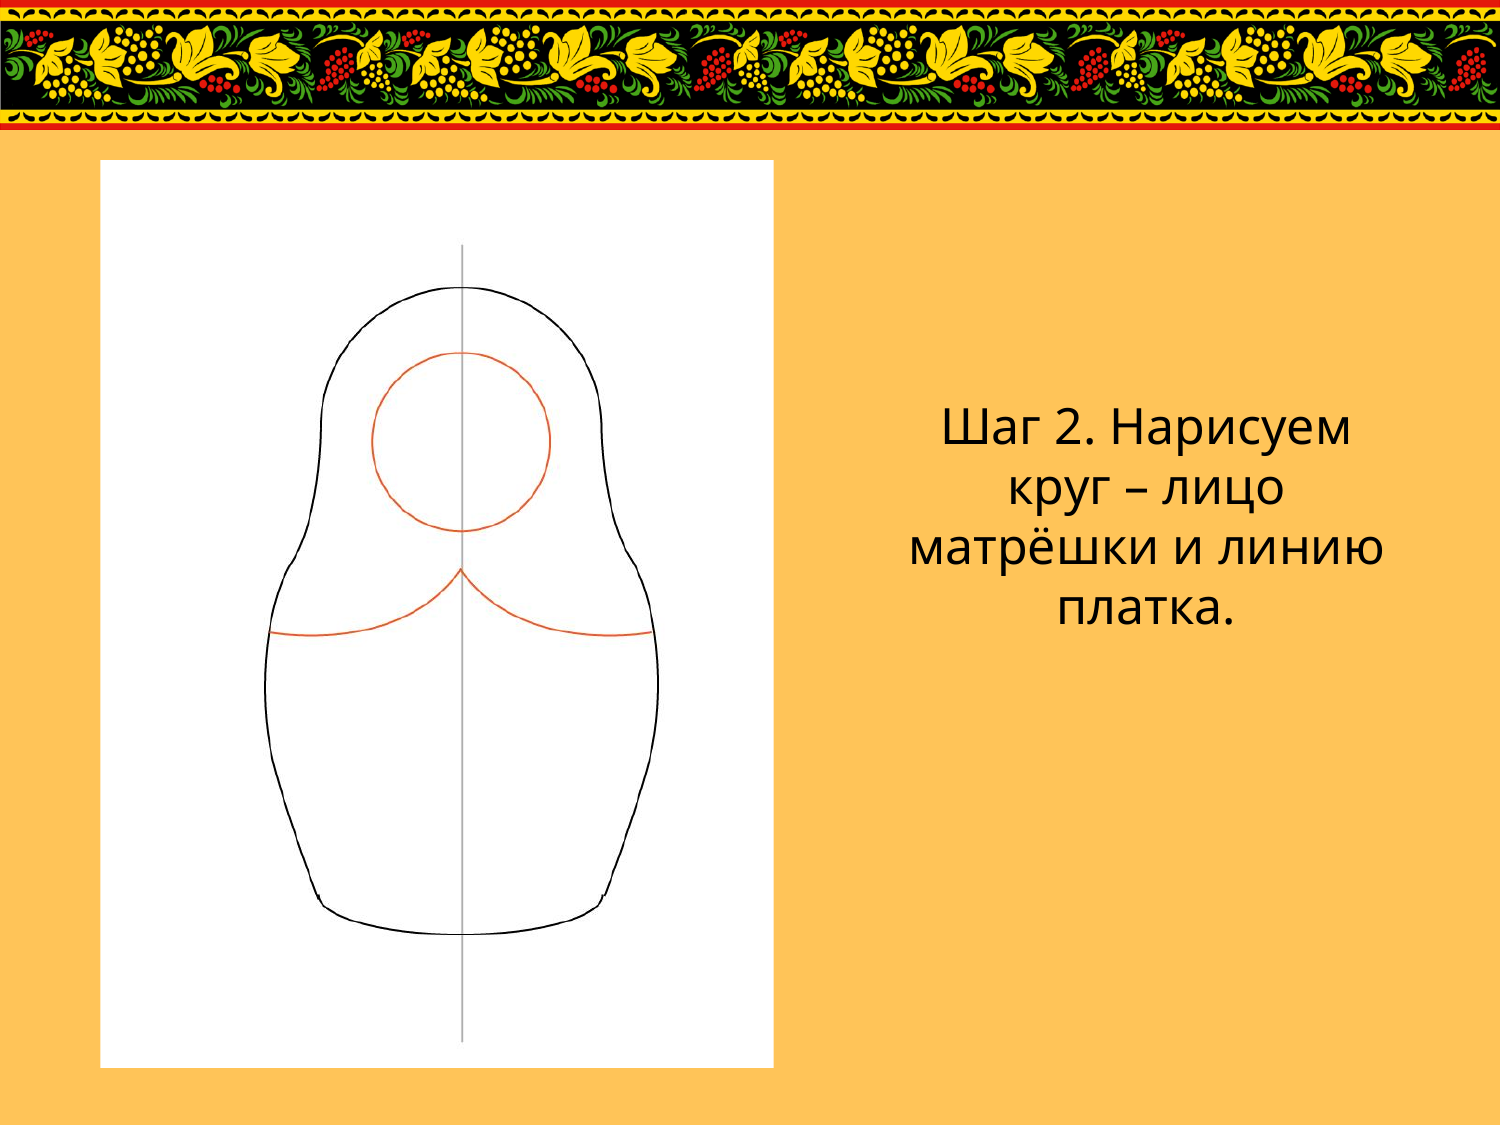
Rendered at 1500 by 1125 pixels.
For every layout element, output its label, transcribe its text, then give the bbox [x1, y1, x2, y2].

title Шаг 2. Нарисуем круг – лицо матрёшки и линию платка. [891, 184, 1402, 965]
picture [0, 0, 1500, 1125]
